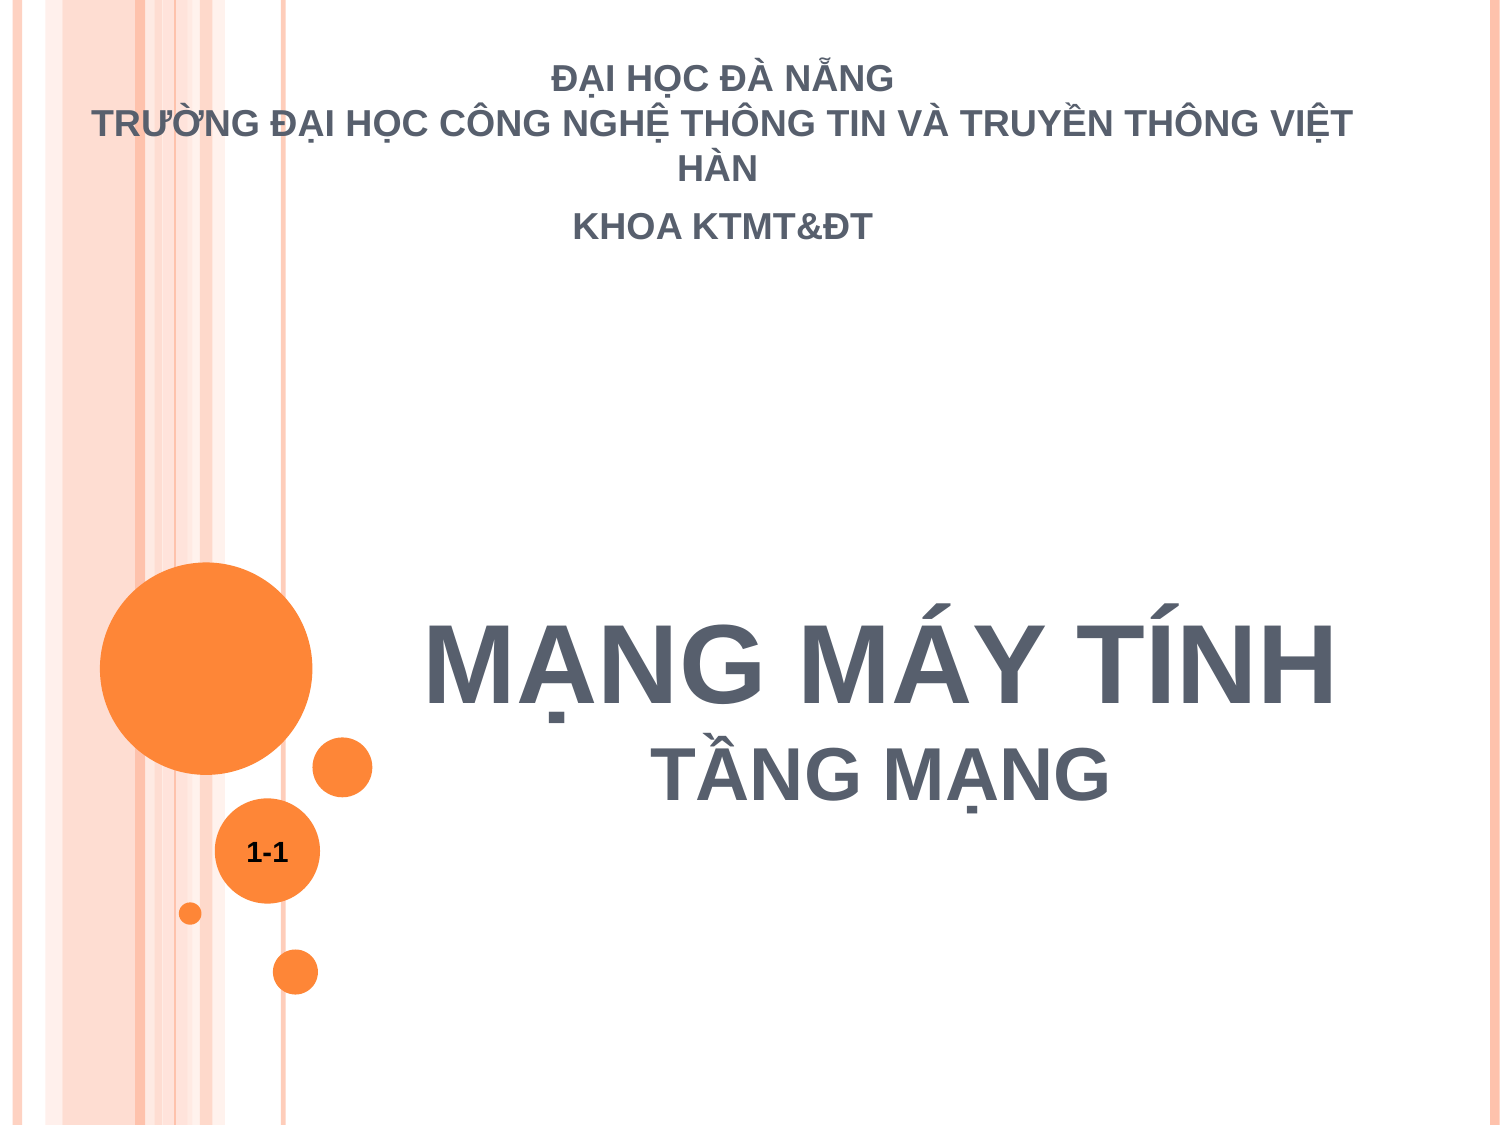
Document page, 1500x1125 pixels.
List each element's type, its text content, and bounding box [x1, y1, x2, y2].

title Mạng máy tính Tầng mạng [375, 512, 1388, 824]
subtitle ĐẠI HỌC ĐÀ NẴNG TRƯỜNG ĐẠI HỌC CÔNG NGHỆ THÔNG TIN VÀ TRUYỀN THÔNG VIỆT HÀN KHOA KTMT&ĐT [58, 46, 1388, 335]
slide_number 1-‹#› [217, 808, 318, 894]
